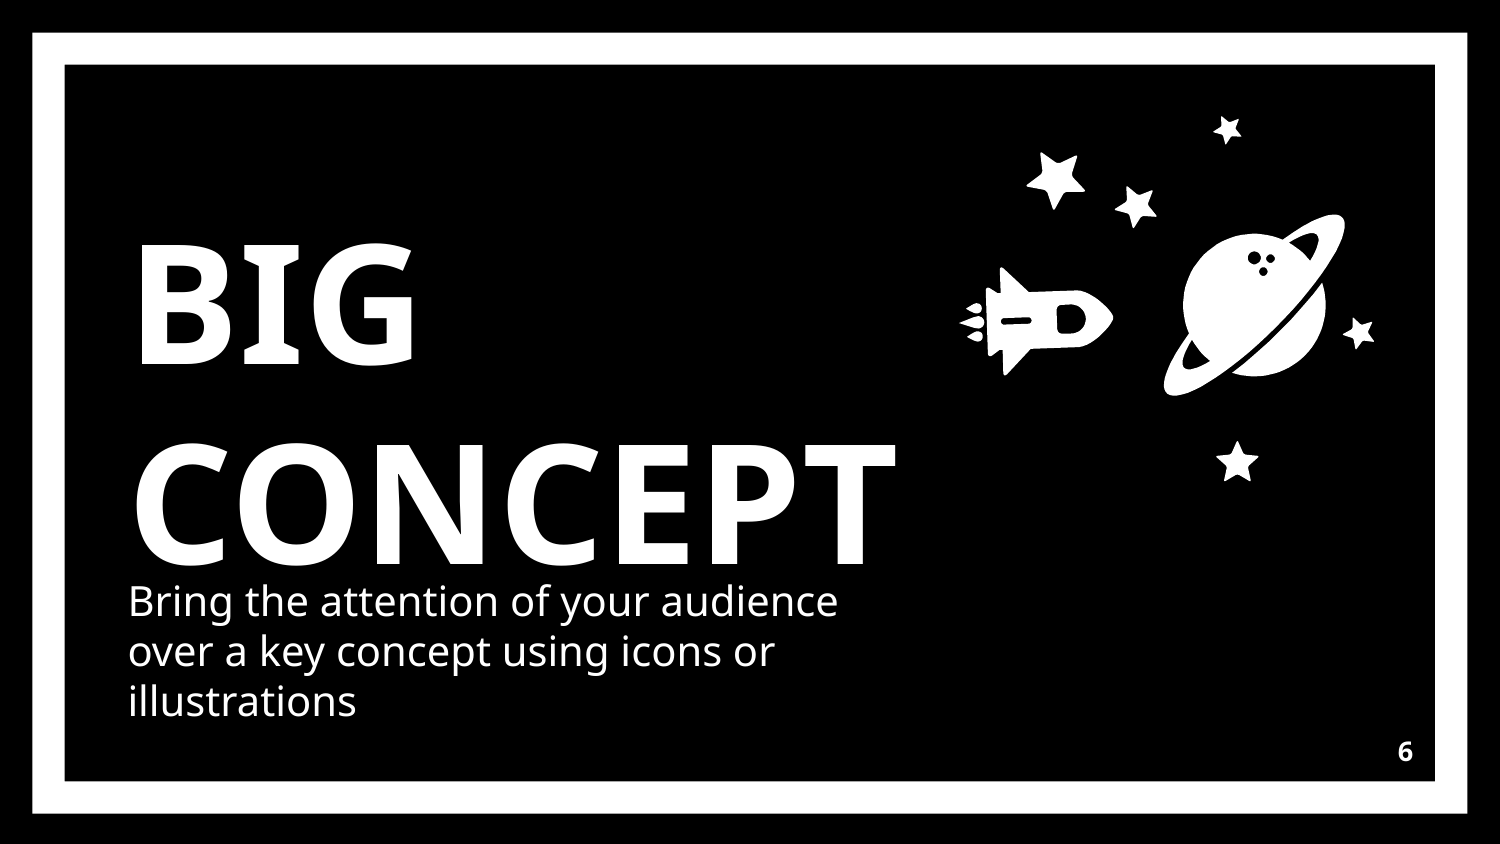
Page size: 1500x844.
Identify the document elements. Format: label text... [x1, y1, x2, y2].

title BIG CONCEPT [112, 422, 948, 559]
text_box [1163, 214, 1345, 396]
text_box [1026, 152, 1085, 210]
text_box [1350, 317, 1374, 350]
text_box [973, 260, 1093, 381]
text_box [1216, 441, 1259, 482]
subtitle Bring the attention of your audience over a key concept using icons or illustrations [112, 559, 948, 689]
text_box [1114, 186, 1157, 229]
text_box [1213, 116, 1242, 145]
slide_number 6 [1338, 720, 1429, 786]
